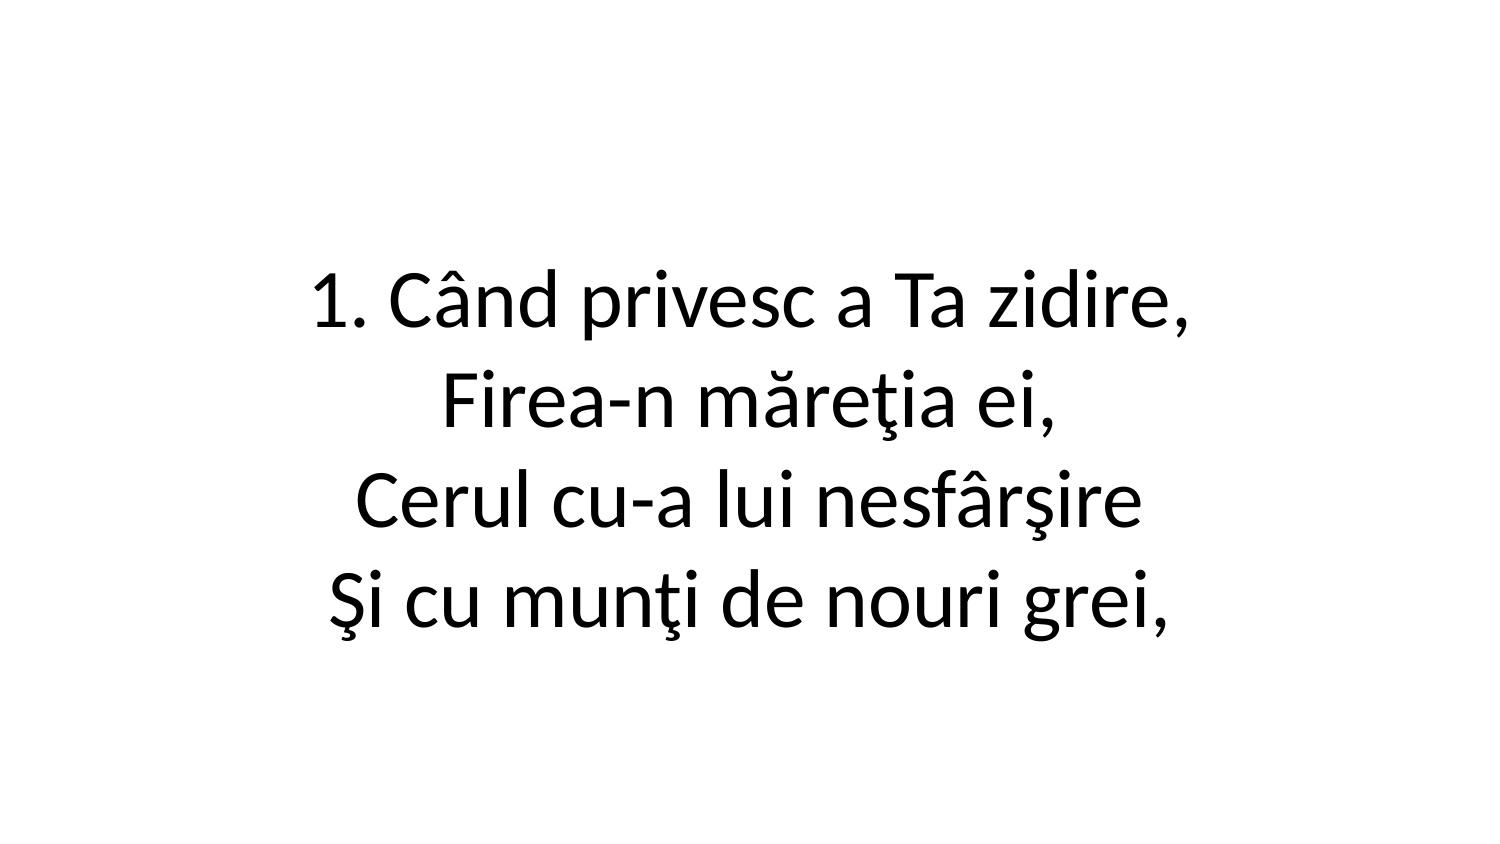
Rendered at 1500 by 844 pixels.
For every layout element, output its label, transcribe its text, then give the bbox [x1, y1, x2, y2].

text_box 1. Când privesc a Ta zidire, Firea-n măreţia ei, Cerul cu-a lui nesfârşire Şi cu munţi de nouri grei, [292, 192, 1208, 652]
